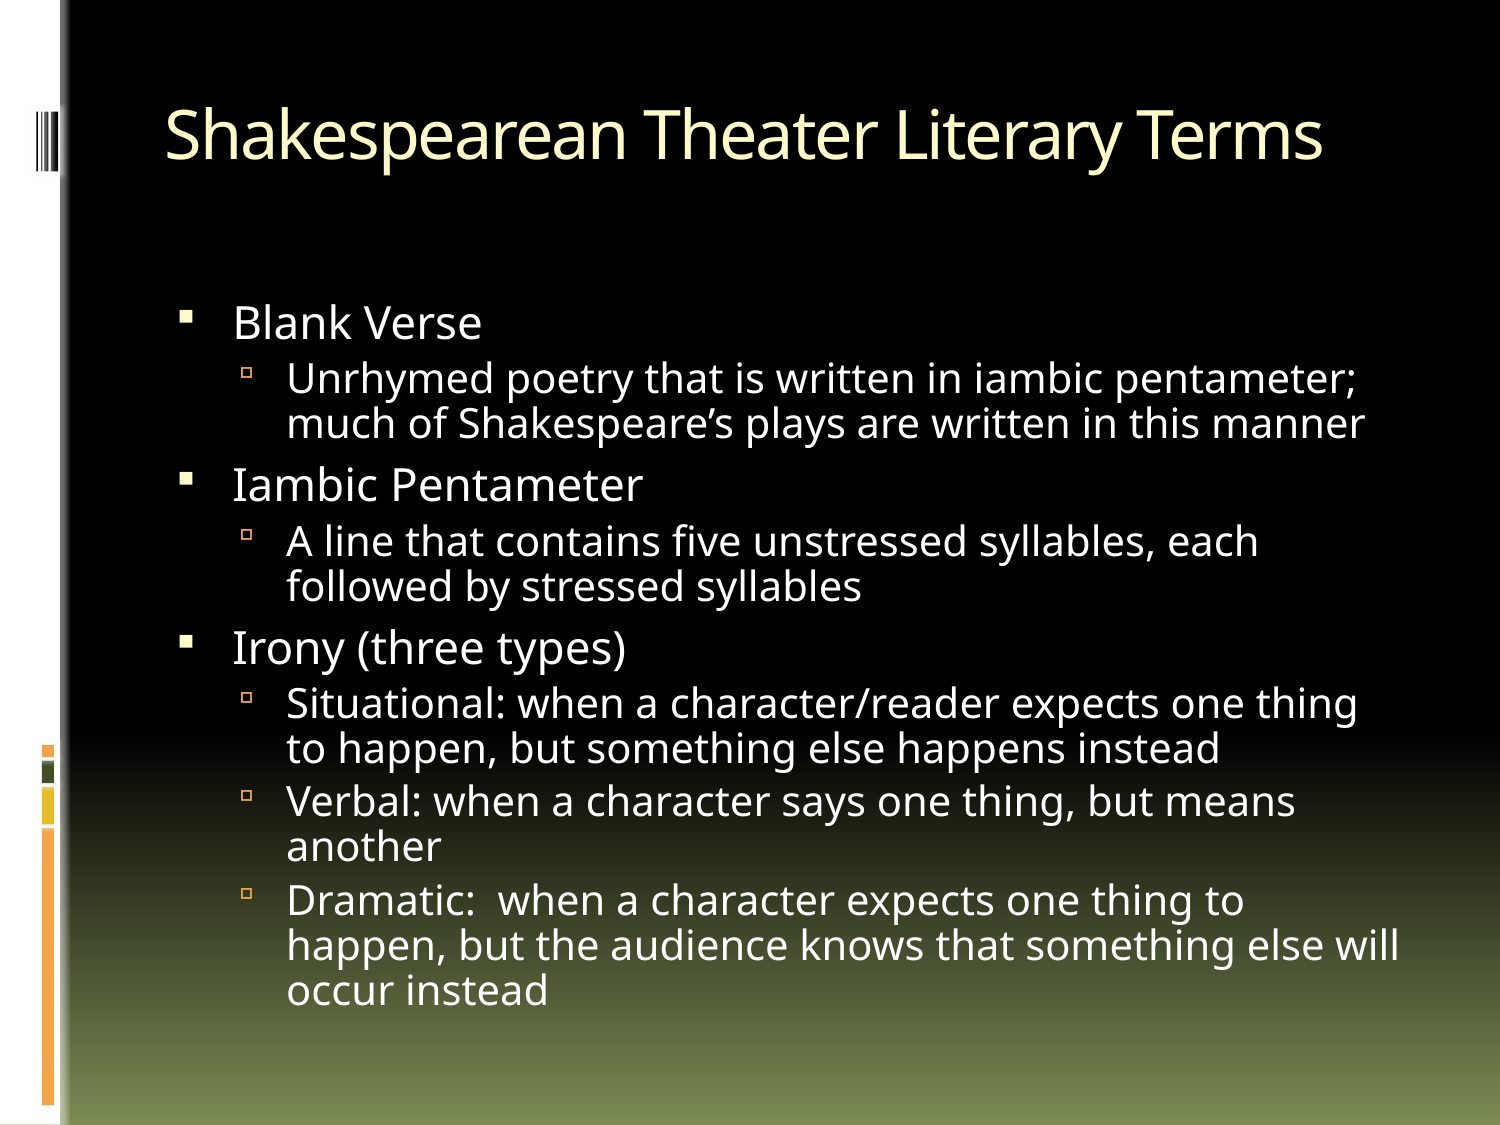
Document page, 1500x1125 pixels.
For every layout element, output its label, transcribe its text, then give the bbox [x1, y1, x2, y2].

title Shakespearean Theater Literary Terms [150, 83, 1425, 234]
list Blank Verse Unrhymed poetry that is written in iambic pentameter; much of Shakespeare’s plays are written in this manner Iambic Pentameter A line that contains five unstressed syllables, each followed by stressed syllables Irony (three types) Situational: when a character/reader expects one thing to happen, but something else happens instead Verbal: when a character says one thing, but means another Dramatic: when a character expects one thing to happen, but the audience knows that something else will occur instead [150, 292, 1425, 1043]
